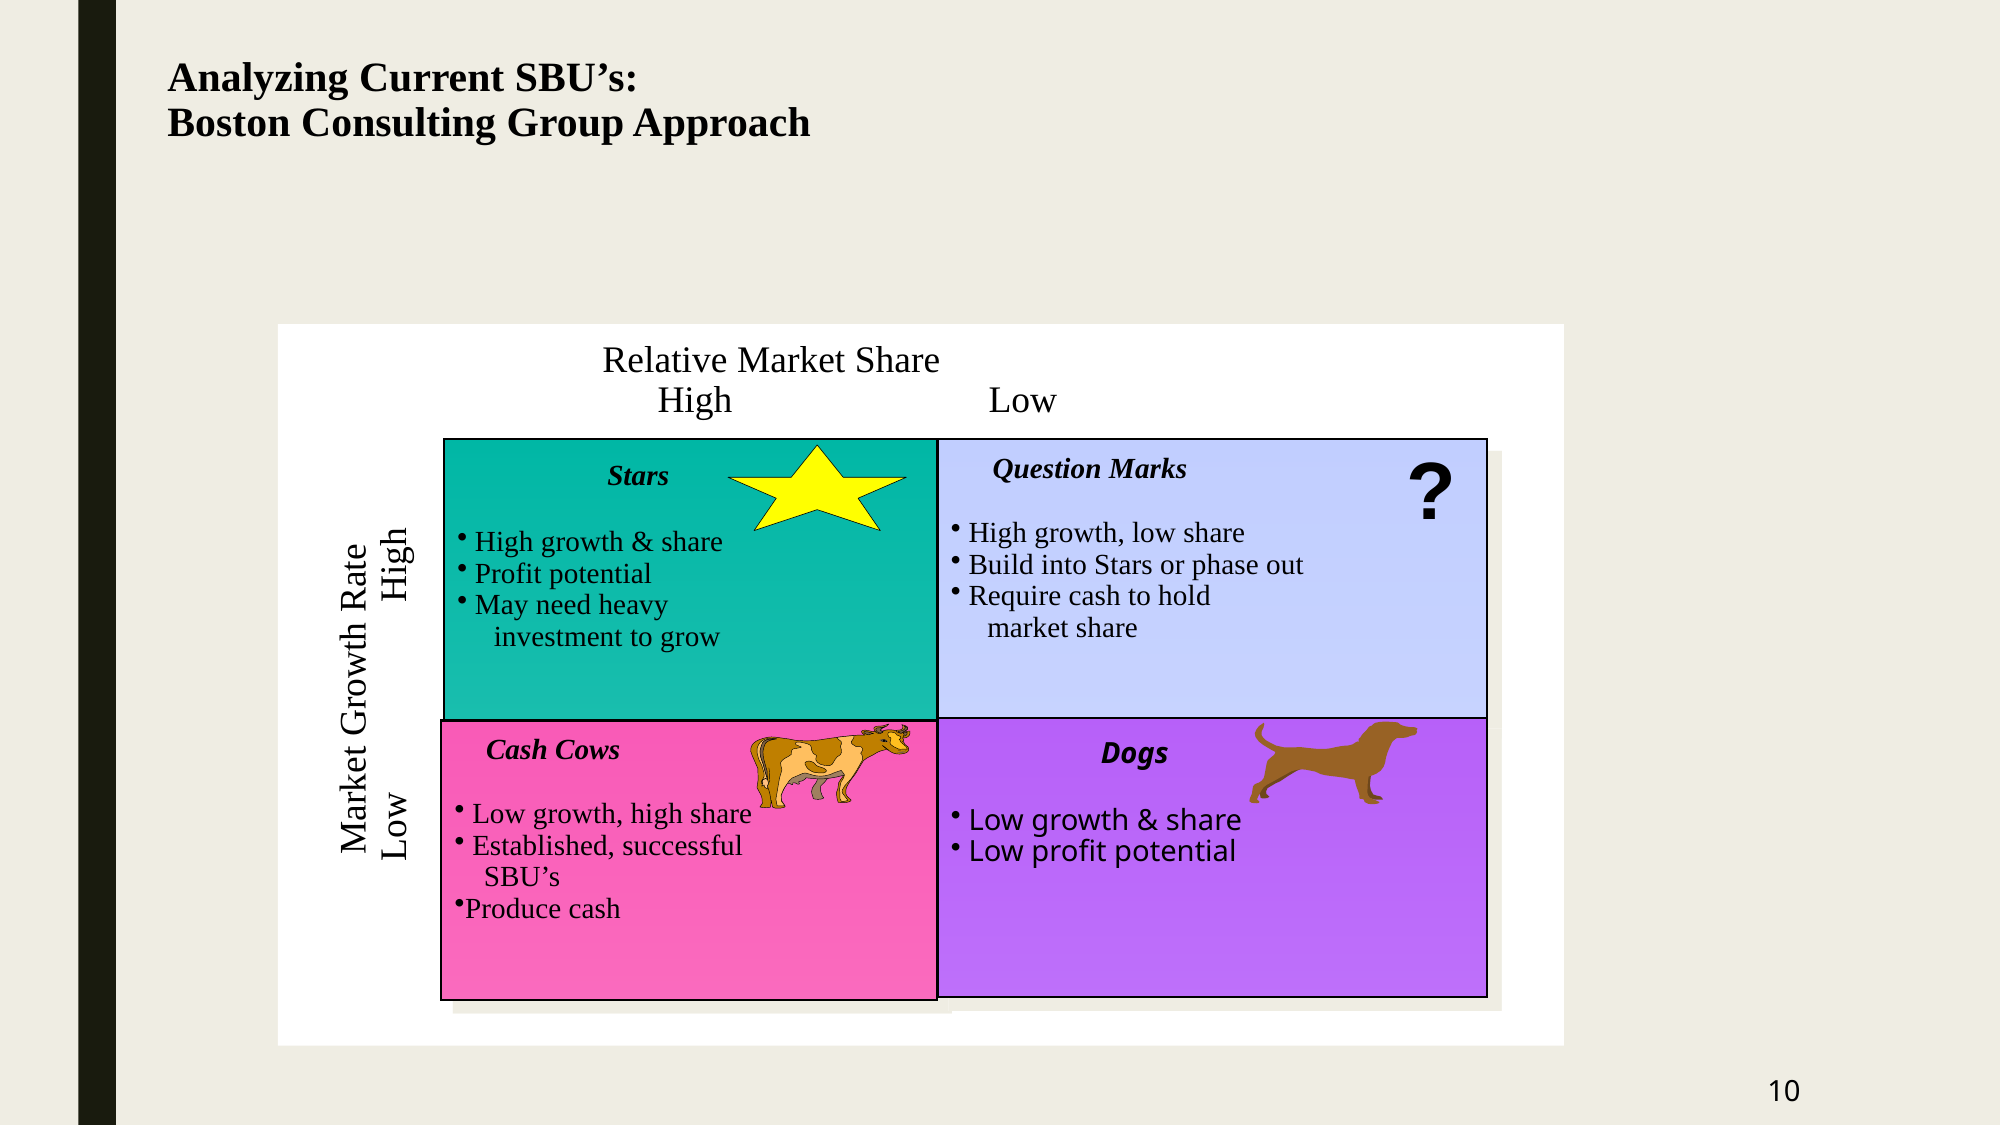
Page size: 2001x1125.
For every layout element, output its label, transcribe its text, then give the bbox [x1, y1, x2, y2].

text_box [749, 723, 921, 819]
text_box ? [1374, 437, 1488, 550]
slide_number 10 [1553, 1058, 1816, 1125]
title Analyzing Current SBU’s: Boston Consulting Group Approach [152, 48, 1428, 275]
text_box [277, 324, 1564, 1046]
text_box Stars High growth & share Profit potential May need heavy investment to grow [443, 439, 938, 720]
text_box Dogs Low growth & share Low profit potential [937, 717, 1488, 998]
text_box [727, 444, 919, 542]
text_box Question Marks High growth, low share Build into Stars or phase out Require cash to hold market share [938, 439, 1488, 717]
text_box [1249, 721, 1428, 815]
text_box Relative Market Share High Low [494, 347, 1418, 414]
text_box Cash Cows Low growth, high share Established, successful SBU’s Produce cash [441, 720, 938, 1000]
text_box Market Growth Rate Low High [326, 435, 421, 964]
